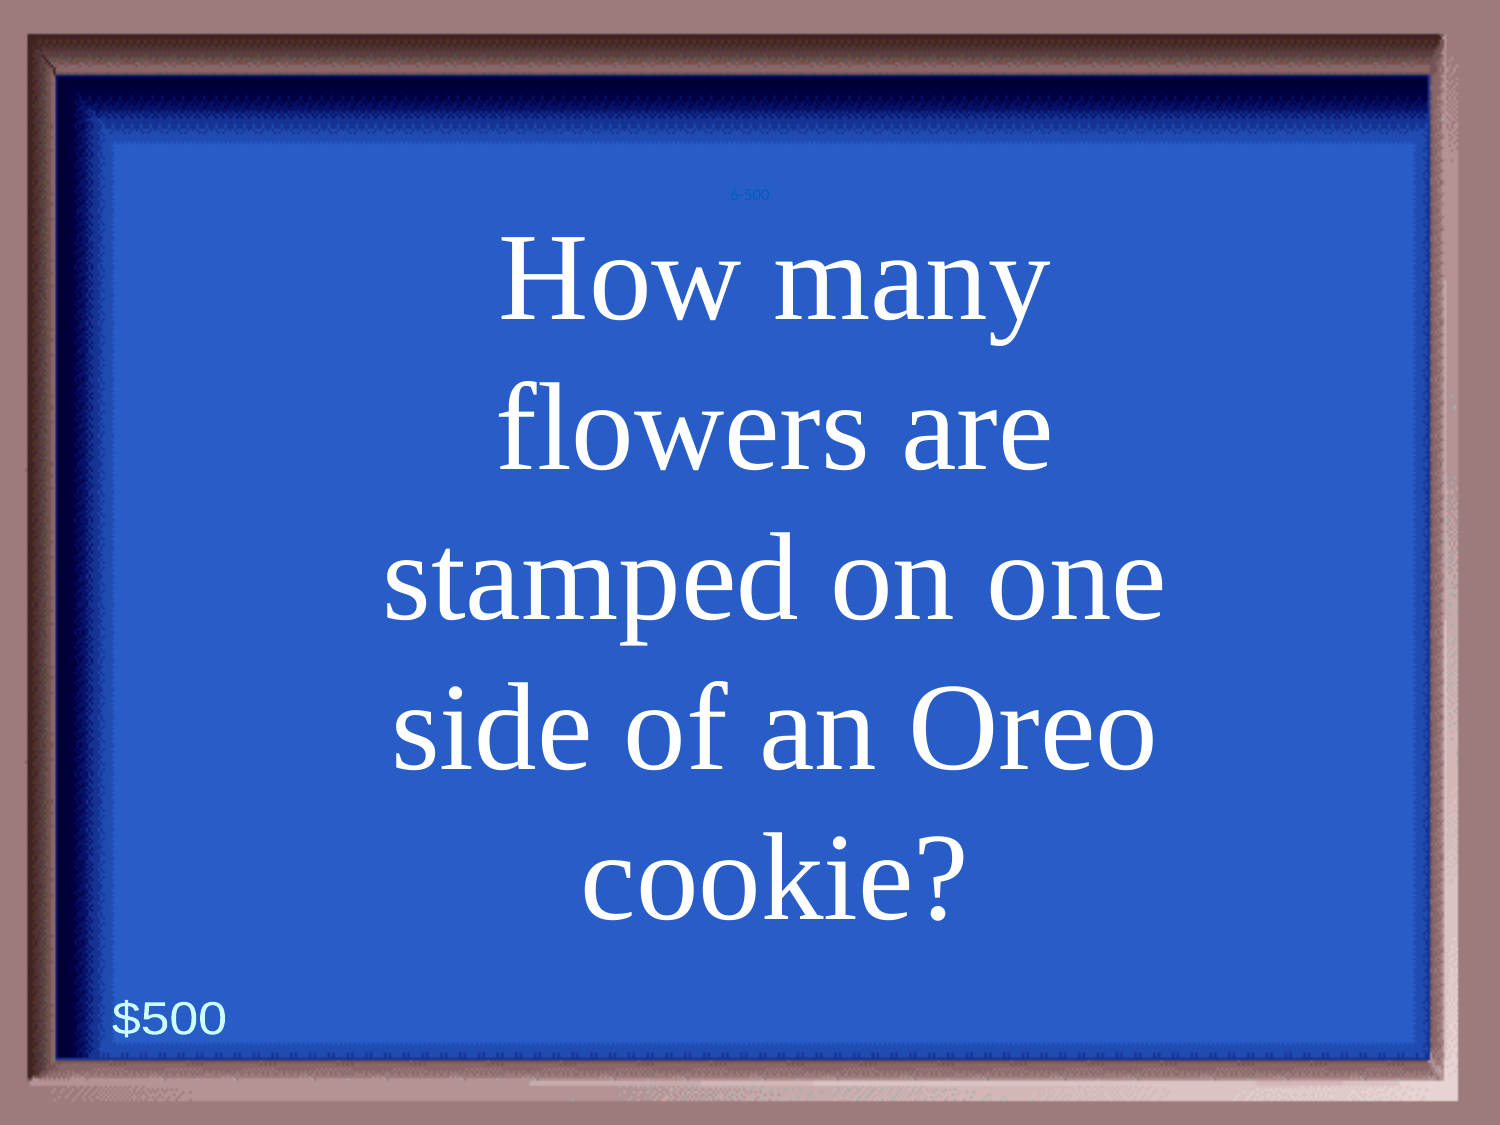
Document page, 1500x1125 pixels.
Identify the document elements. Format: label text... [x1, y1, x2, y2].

text_box How many flowers are stamped on one side of an Oreo cookie? [337, 187, 1213, 953]
picture [0, 0, 1500, 1125]
title 6-500 [112, 99, 1388, 288]
